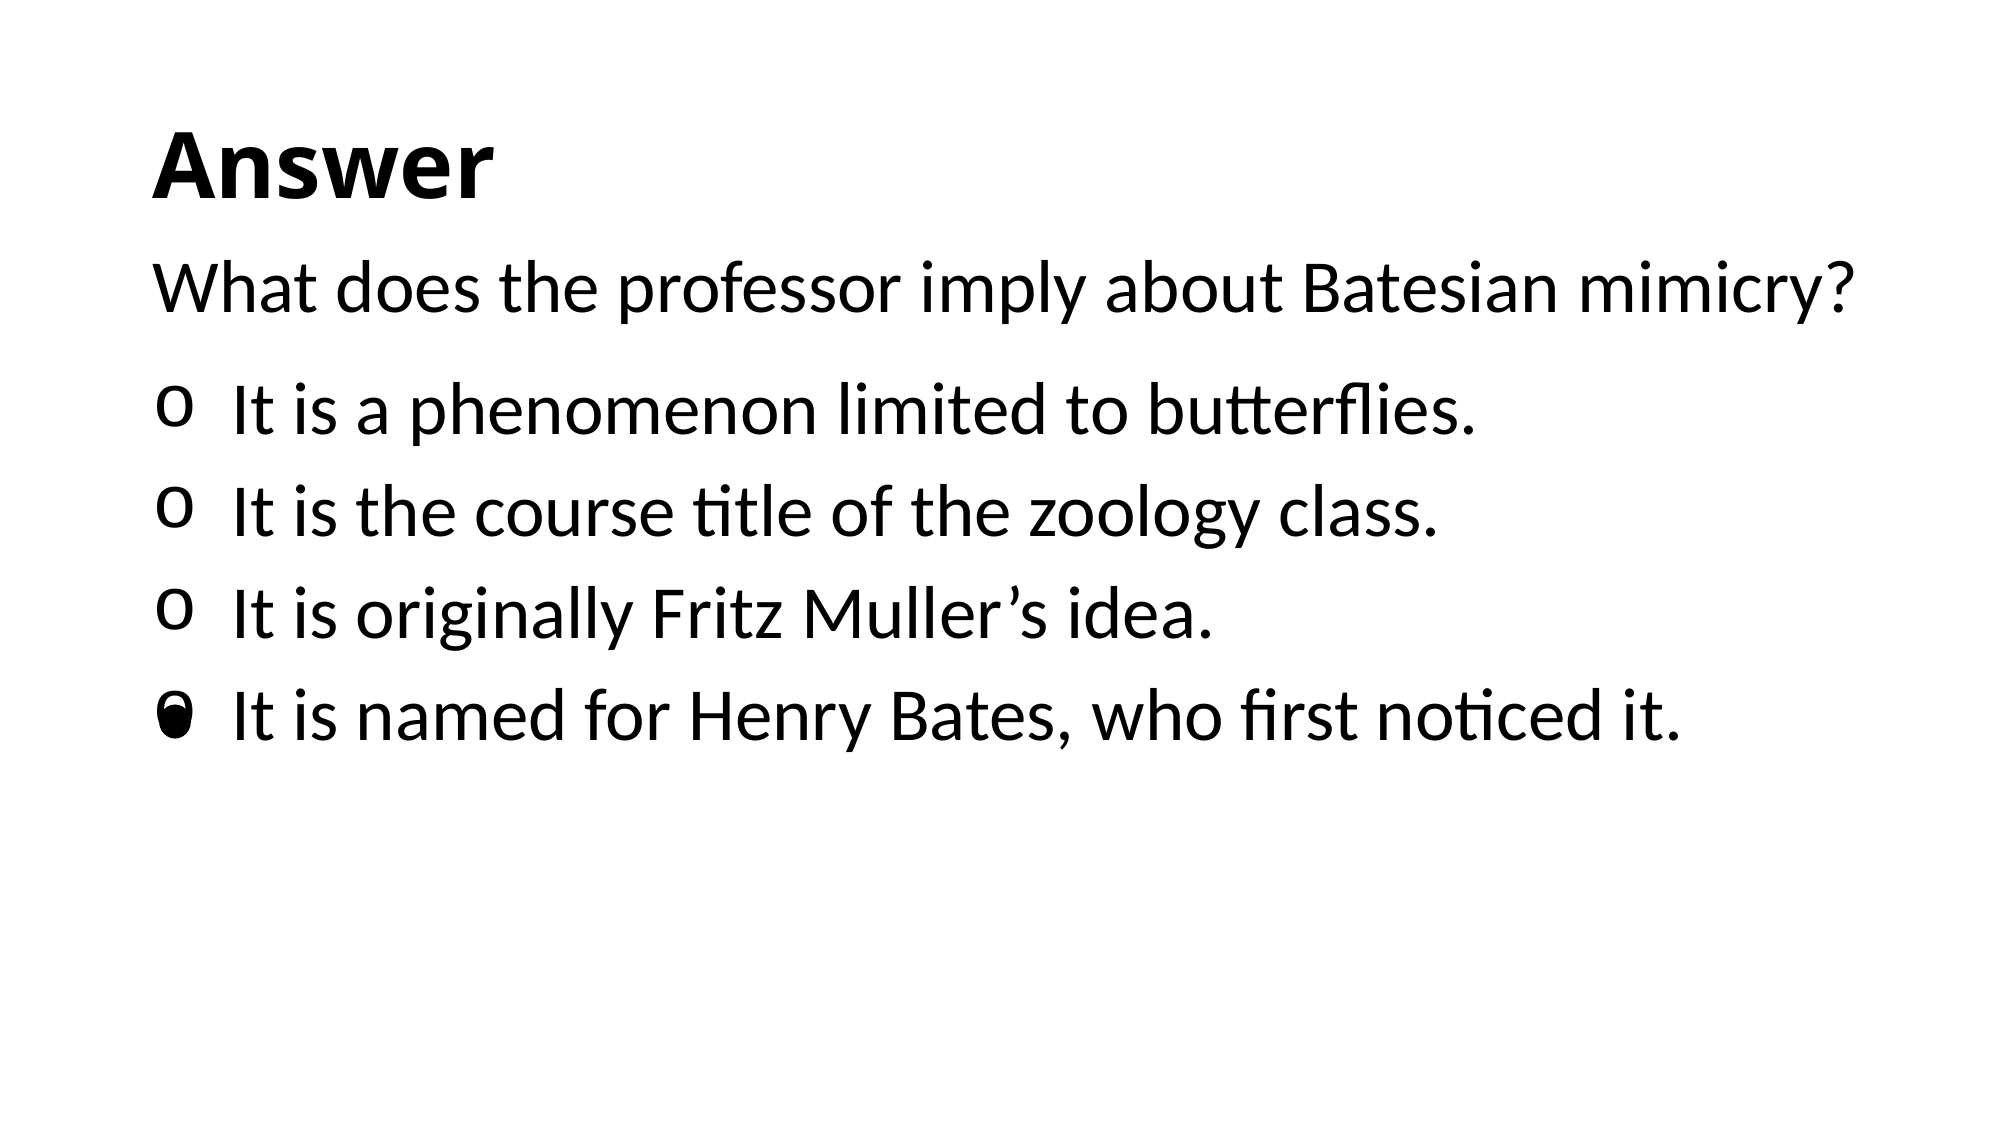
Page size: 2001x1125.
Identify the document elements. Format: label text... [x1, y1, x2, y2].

title Answer [137, 59, 1863, 239]
text_box [158, 703, 192, 740]
list What does the professor imply about Batesian mimicry? It is a phenomenon limited to butterflies. It is the course title of the zoology class. It is originally Fritz Muller’s idea. It is named for Henry Bates, who first noticed it. [137, 239, 1890, 1014]
